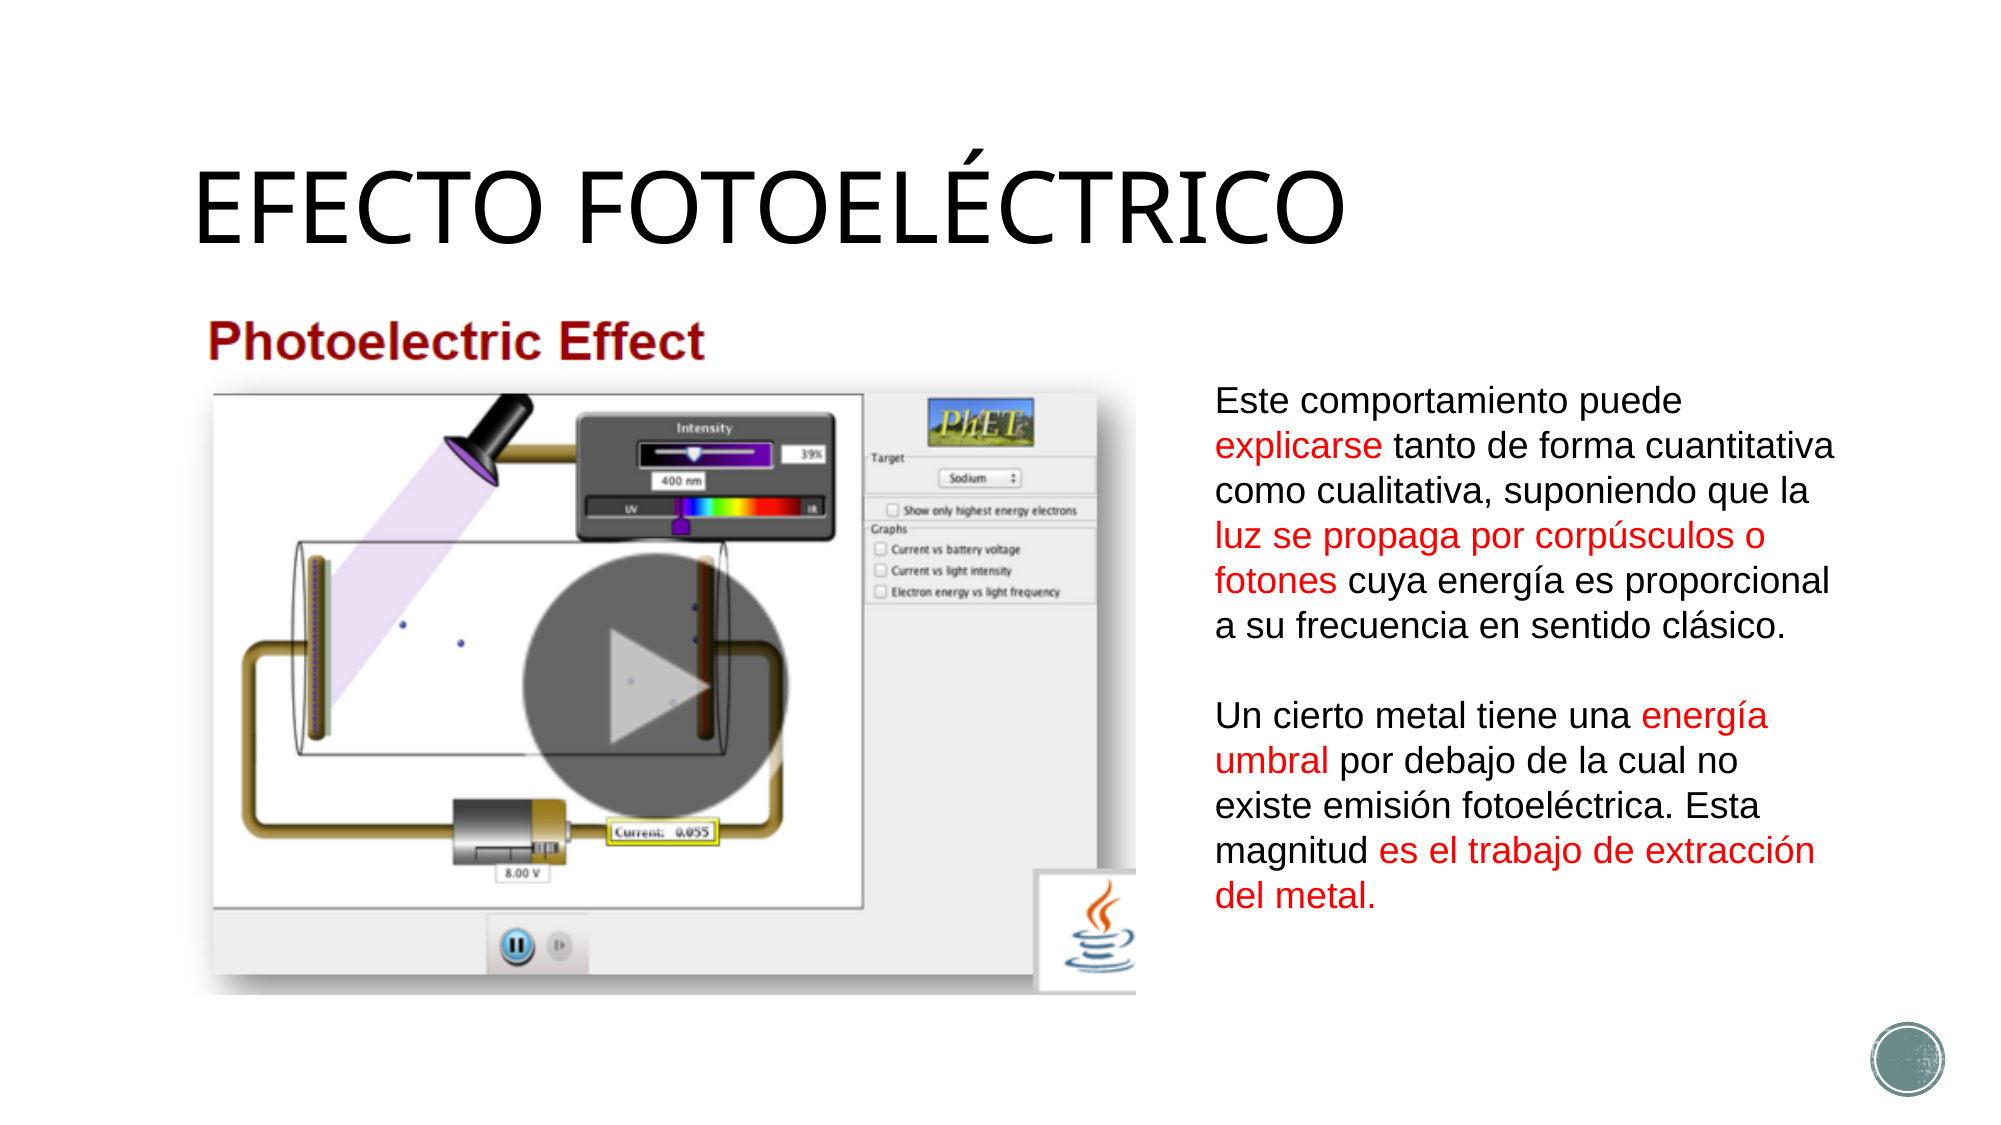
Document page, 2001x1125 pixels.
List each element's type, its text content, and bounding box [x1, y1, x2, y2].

title EFECTO FOTOELÉCTRICO [175, 79, 1826, 344]
text_box Este comportamiento puede explicarse tanto de forma cuantitativa como cualitativa, suponiendo que la luz se propaga por corpúsculos o fotones cuya energía es proporcional a su frecuencia en sentido clásico. Un cierto metal tiene una energía umbral por debajo de la cual no existe emisión fotoeléctrica. Esta magnitud es el trabajo de extracción del metal. [1199, 368, 1856, 924]
picture [175, 303, 1136, 995]
